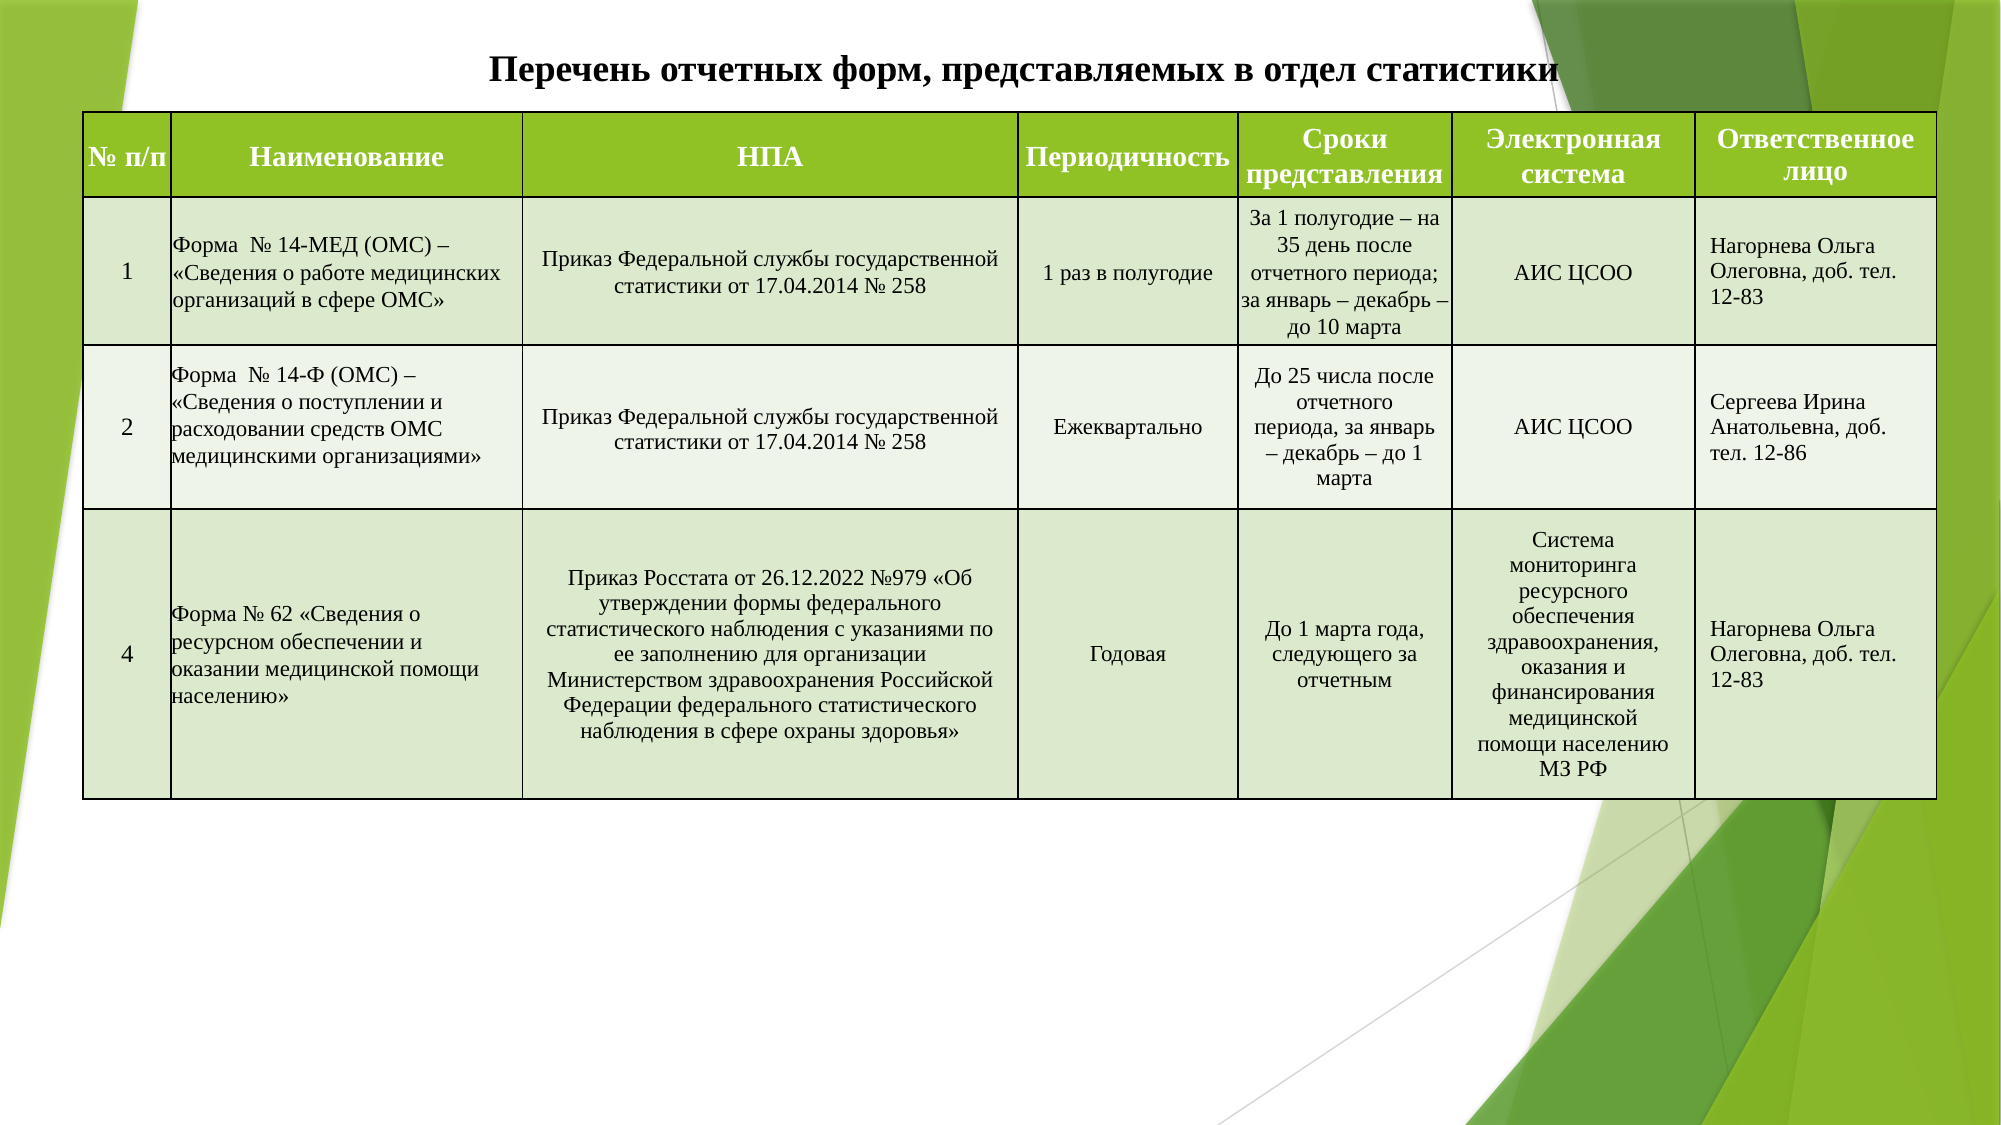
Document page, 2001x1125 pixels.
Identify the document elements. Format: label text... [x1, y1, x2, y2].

table_cell Форма № 14-Ф (ОМС) – «Сведения о поступлении и расходовании средств ОМС медицинскими организациями» [172, 346, 522, 508]
table_header НПА [523, 113, 1017, 196]
table_cell Приказ Росстата от 26.12.2022 №979 «Об утверждении формы федерального статистического наблюдения с указаниями по ее заполнению для организации Министерством здравоохранения Российской Федерации федерального статистического наблюдения в сфере охраны здоровья» [523, 510, 1017, 798]
table_header Электронная система [1453, 113, 1694, 196]
table_cell До 25 числа после отчетного периода, за январь – декабрь – до 1 марта [1239, 346, 1451, 508]
table_cell Ежеквартально [1019, 346, 1237, 508]
table_cell Годовая [1019, 510, 1237, 798]
table_cell 4 [84, 510, 170, 798]
table_cell Сергеева Ирина Анатольевна, доб. тел. 12-86 [1696, 346, 1936, 508]
table_cell 1 [84, 198, 170, 344]
table_cell Система мониторинга ресурсного обеспечения здравоохранения, оказания и финансирования медицинской помощи населению МЗ РФ [1453, 510, 1694, 798]
table_cell АИС ЦСОО [1453, 346, 1694, 508]
table_header Периодичность [1019, 113, 1237, 196]
text_box Перечень отчетных форм, представляемых в отдел статистики [83, 36, 1976, 97]
table_cell Приказ Федеральной службы государственной статистики от 17.04.2014 № 258 [523, 346, 1017, 508]
table_cell 1 раз в полугодие [1019, 198, 1237, 344]
table_cell До 1 марта года, следующего за отчетным [1239, 510, 1451, 798]
table_header Сроки представления [1239, 113, 1451, 196]
table_header Наименование [172, 113, 522, 196]
table_cell 2 [84, 346, 170, 508]
table_cell Форма № 62 «Сведения о ресурсном обеспечении и оказании медицинской помощи населению» [172, 510, 522, 798]
table_cell Форма № 14-МЕД (ОМС) – «Сведения о работе медицинских организаций в сфере ОМС» [172, 198, 522, 344]
table_cell Нагорнева Ольга Олеговна, доб. тел. 12-83 [1696, 198, 1936, 344]
table_cell Нагорнева Ольга Олеговна, доб. тел. 12-83 [1696, 510, 1936, 798]
table_cell АИС ЦСОО [1453, 198, 1694, 344]
table_header Ответственное лицо [1696, 113, 1936, 196]
table_header № п/п [84, 113, 170, 196]
table_cell За 1 полугодие – на 35 день после отчетного периода; за январь – декабрь – до 10 марта [1239, 198, 1451, 344]
table_cell Приказ Федеральной службы государственной статистики от 17.04.2014 № 258 [523, 198, 1017, 344]
